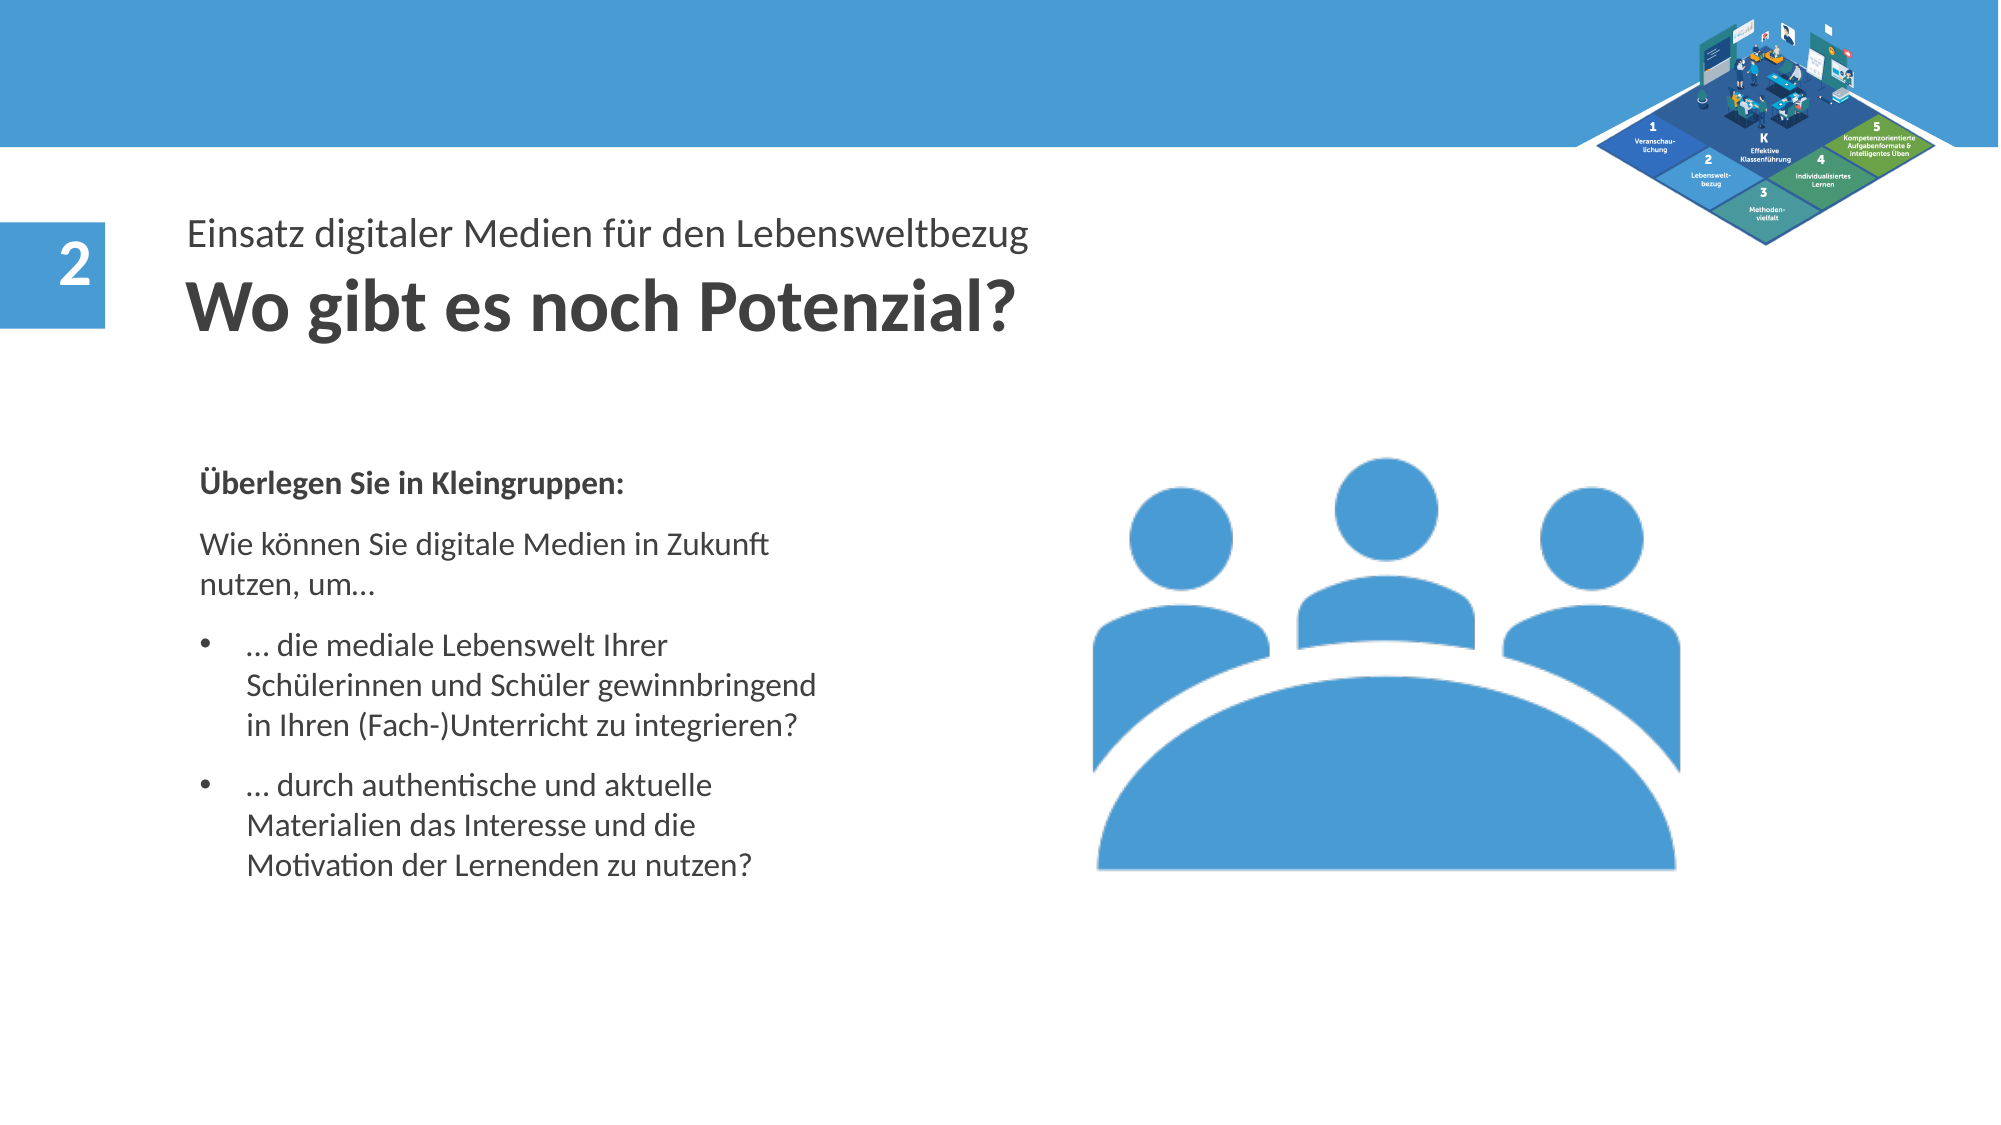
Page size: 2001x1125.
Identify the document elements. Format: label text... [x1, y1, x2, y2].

list Überlegen Sie in Kleingruppen: Wie können Sie digitale Medien in Zukunft nutzen, um… … die mediale Lebenswelt Ihrer Schülerinnen und Schüler gewinnbringend in Ihren (Fach-)Unterricht zu integrieren? … durch authentische und aktuelle Materialien das Interesse und die Motivation der Lernenden zu nutzen? [184, 458, 847, 1038]
list Einsatz digitaler Medien für den Lebensweltbezug [171, 180, 1615, 264]
list Wo gibt es noch Potenzial? [170, 272, 1901, 356]
picture [1589, 12, 1942, 249]
picture [1035, 313, 1739, 1016]
